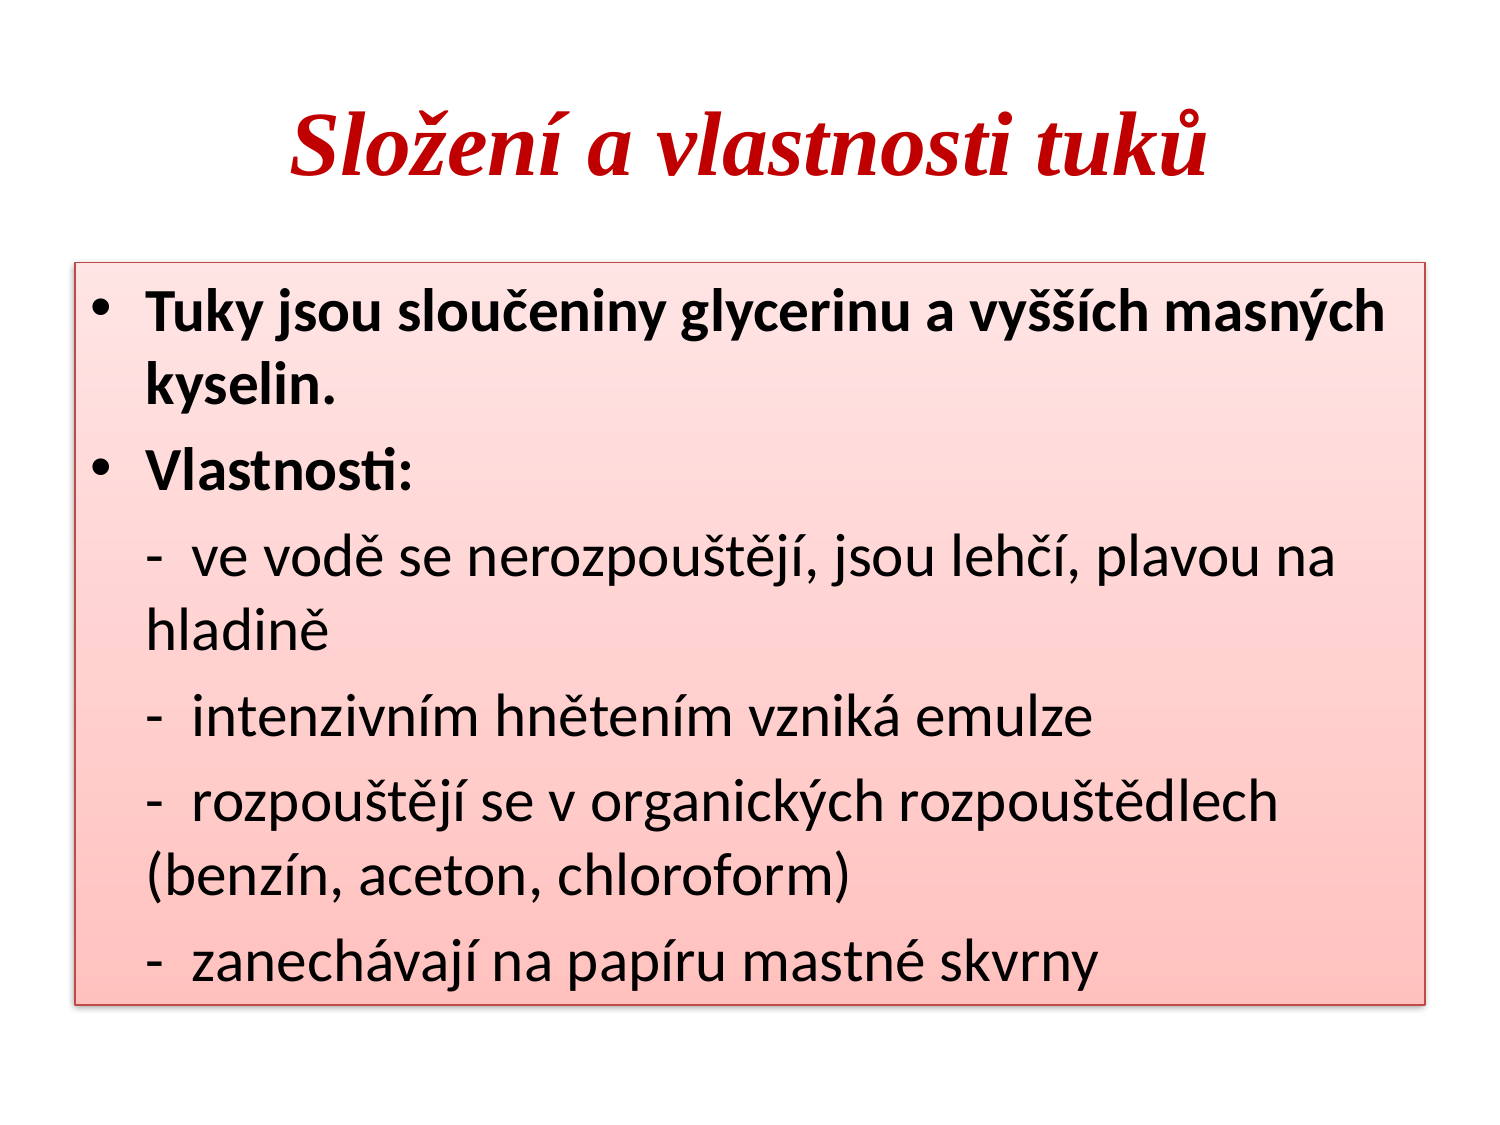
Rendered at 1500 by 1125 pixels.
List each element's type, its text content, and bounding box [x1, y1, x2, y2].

title Složení a vlastnosti tuků [75, 45, 1425, 233]
list Tuky jsou sloučeniny glycerinu a vyšších masných kyselin. Vlastnosti: - ve vodě se nerozpouštějí, jsou lehčí, plavou na hladině - intenzivním hnětením vzniká emulze - rozpouštějí se v organických rozpouštědlech (benzín, aceton, chloroform) - zanechávají na papíru mastné skvrny [74, 262, 1426, 1006]
